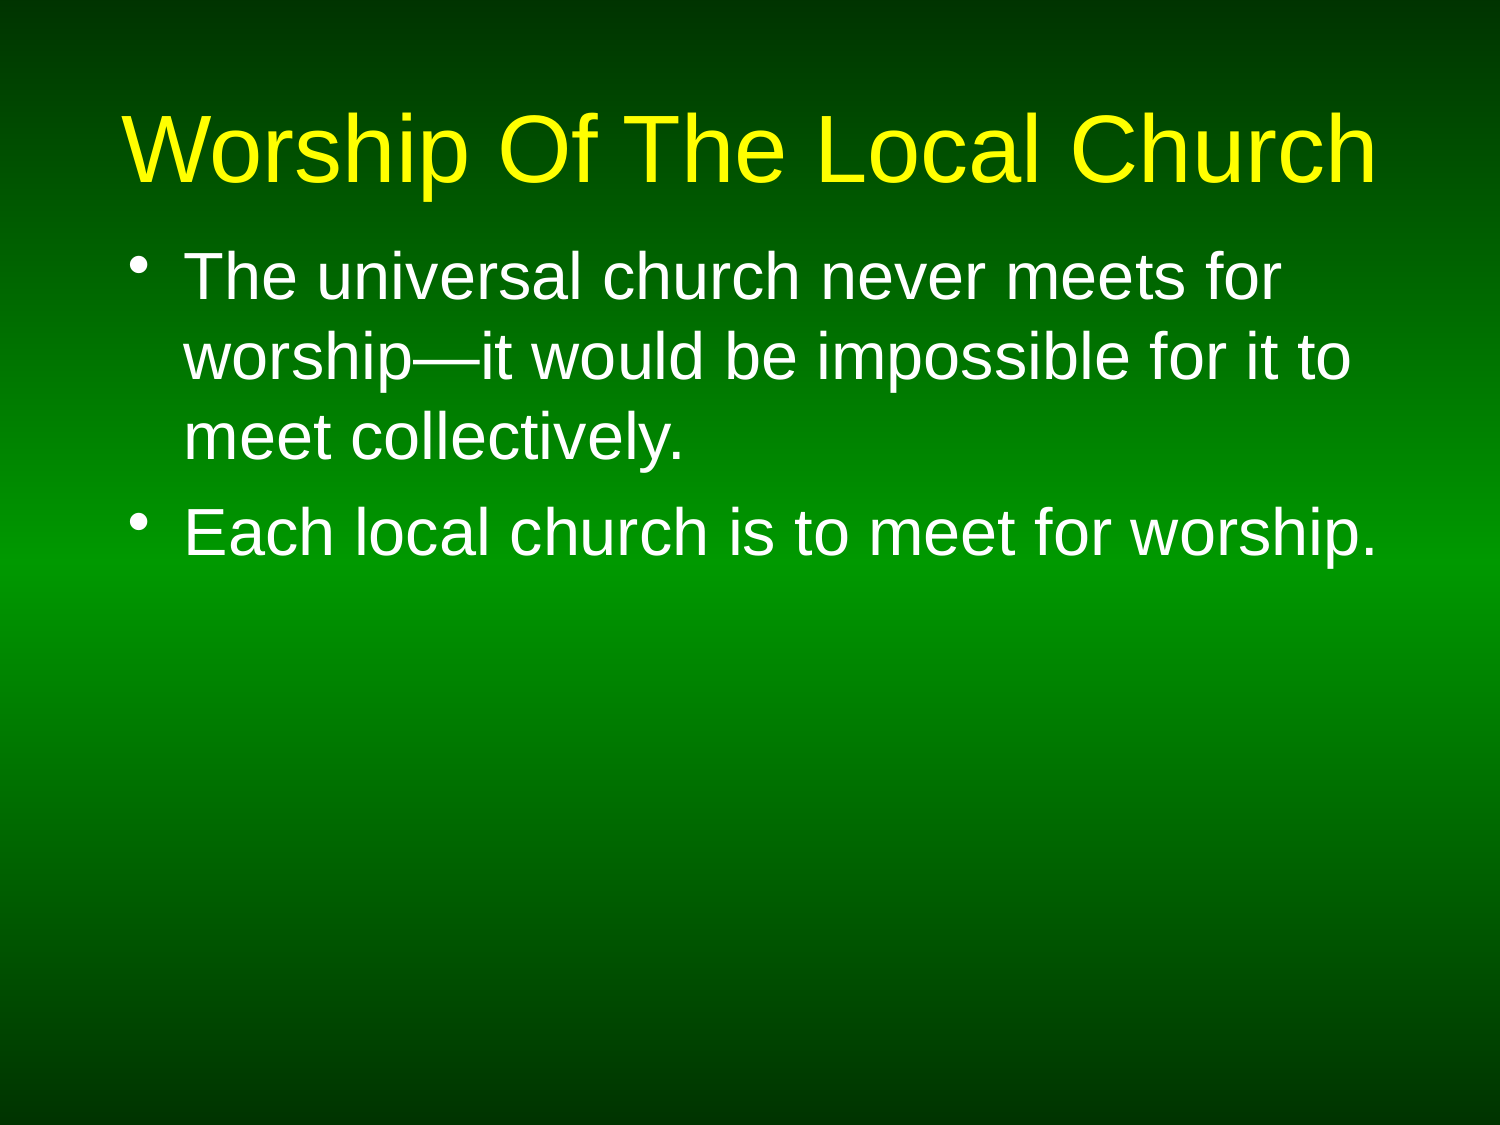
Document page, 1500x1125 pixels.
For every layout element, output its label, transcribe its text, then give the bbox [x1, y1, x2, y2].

list The universal church never meets for worship—it would be impossible for it to meet collectively. Each local church is to meet for worship. [112, 224, 1463, 1125]
title Worship Of The Local Church [37, 50, 1463, 238]
